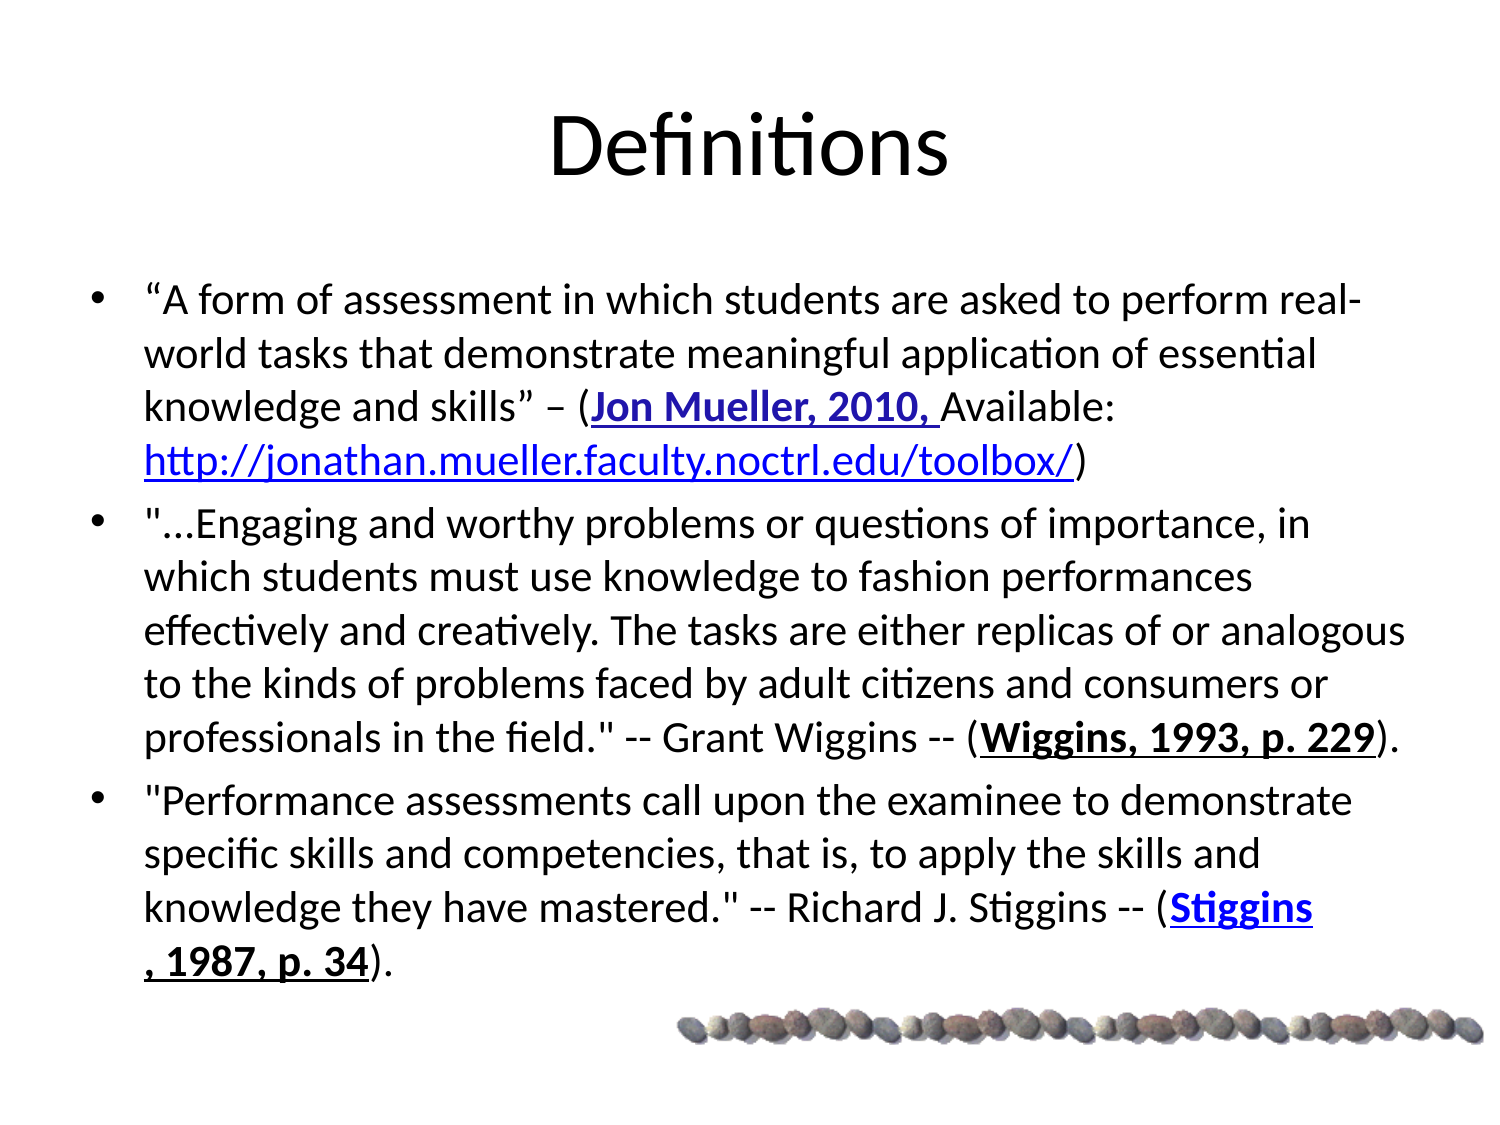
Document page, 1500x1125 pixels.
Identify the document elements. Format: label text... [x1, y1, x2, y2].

picture [668, 1003, 1495, 1051]
title Definitions [75, 45, 1425, 233]
list “A form of assessment in which students are asked to perform real-world tasks that demonstrate meaningful application of essential knowledge and skills” – (Jon Mueller, 2010, Available: http://jonathan.mueller.faculty.noctrl.edu/toolbox/) "...Engaging and worthy problems or questions of importance, in which students must use knowledge to fashion performances effectively and creatively. The tasks are either replicas of or analogous to the kinds of problems faced by adult citizens and consumers or professionals in the field." -- Grant Wiggins -- (Wiggins, 1993, p. 229). "Performance assessments call upon the examinee to demonstrate specific skills and competencies, that is, to apply the skills and knowledge they have mastered." -- Richard J. Stiggins -- (Stiggins, 1987, p. 34). [75, 262, 1425, 1005]
